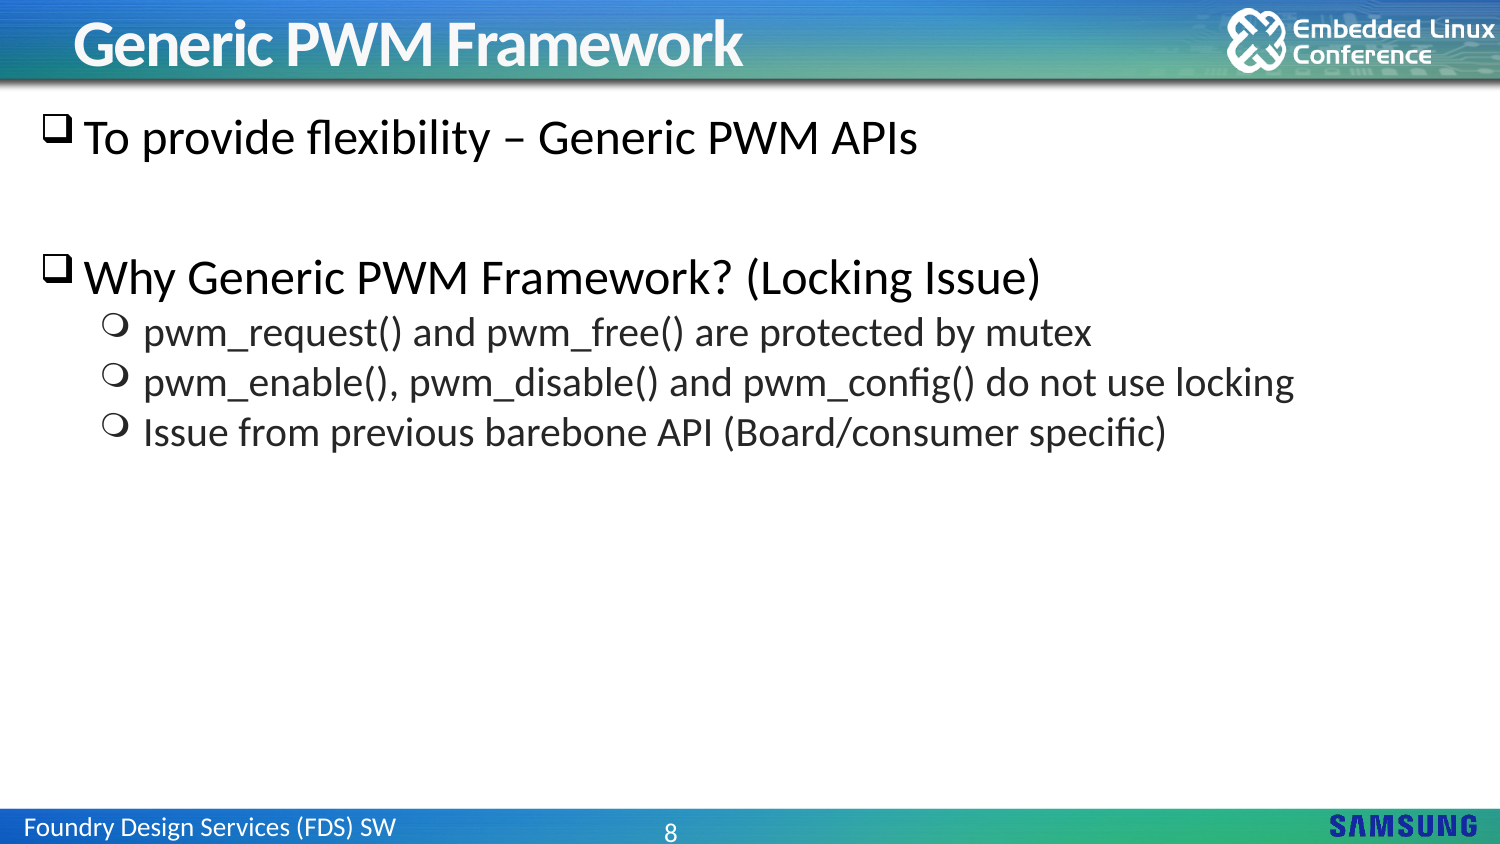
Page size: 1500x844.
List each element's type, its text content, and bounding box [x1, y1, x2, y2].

title Generic PWM Framework [58, 1, 1430, 78]
list To provide flexibility – Generic PWM APIs Why Generic PWM Framework? (Locking Issue) pwm_request() and pwm_free() are protected by mutex pwm_enable(), pwm_disable() and pwm_config() do not use locking Issue from previous barebone API (Board/consumer specific) [24, 96, 1475, 798]
picture [0, 0, 1500, 844]
